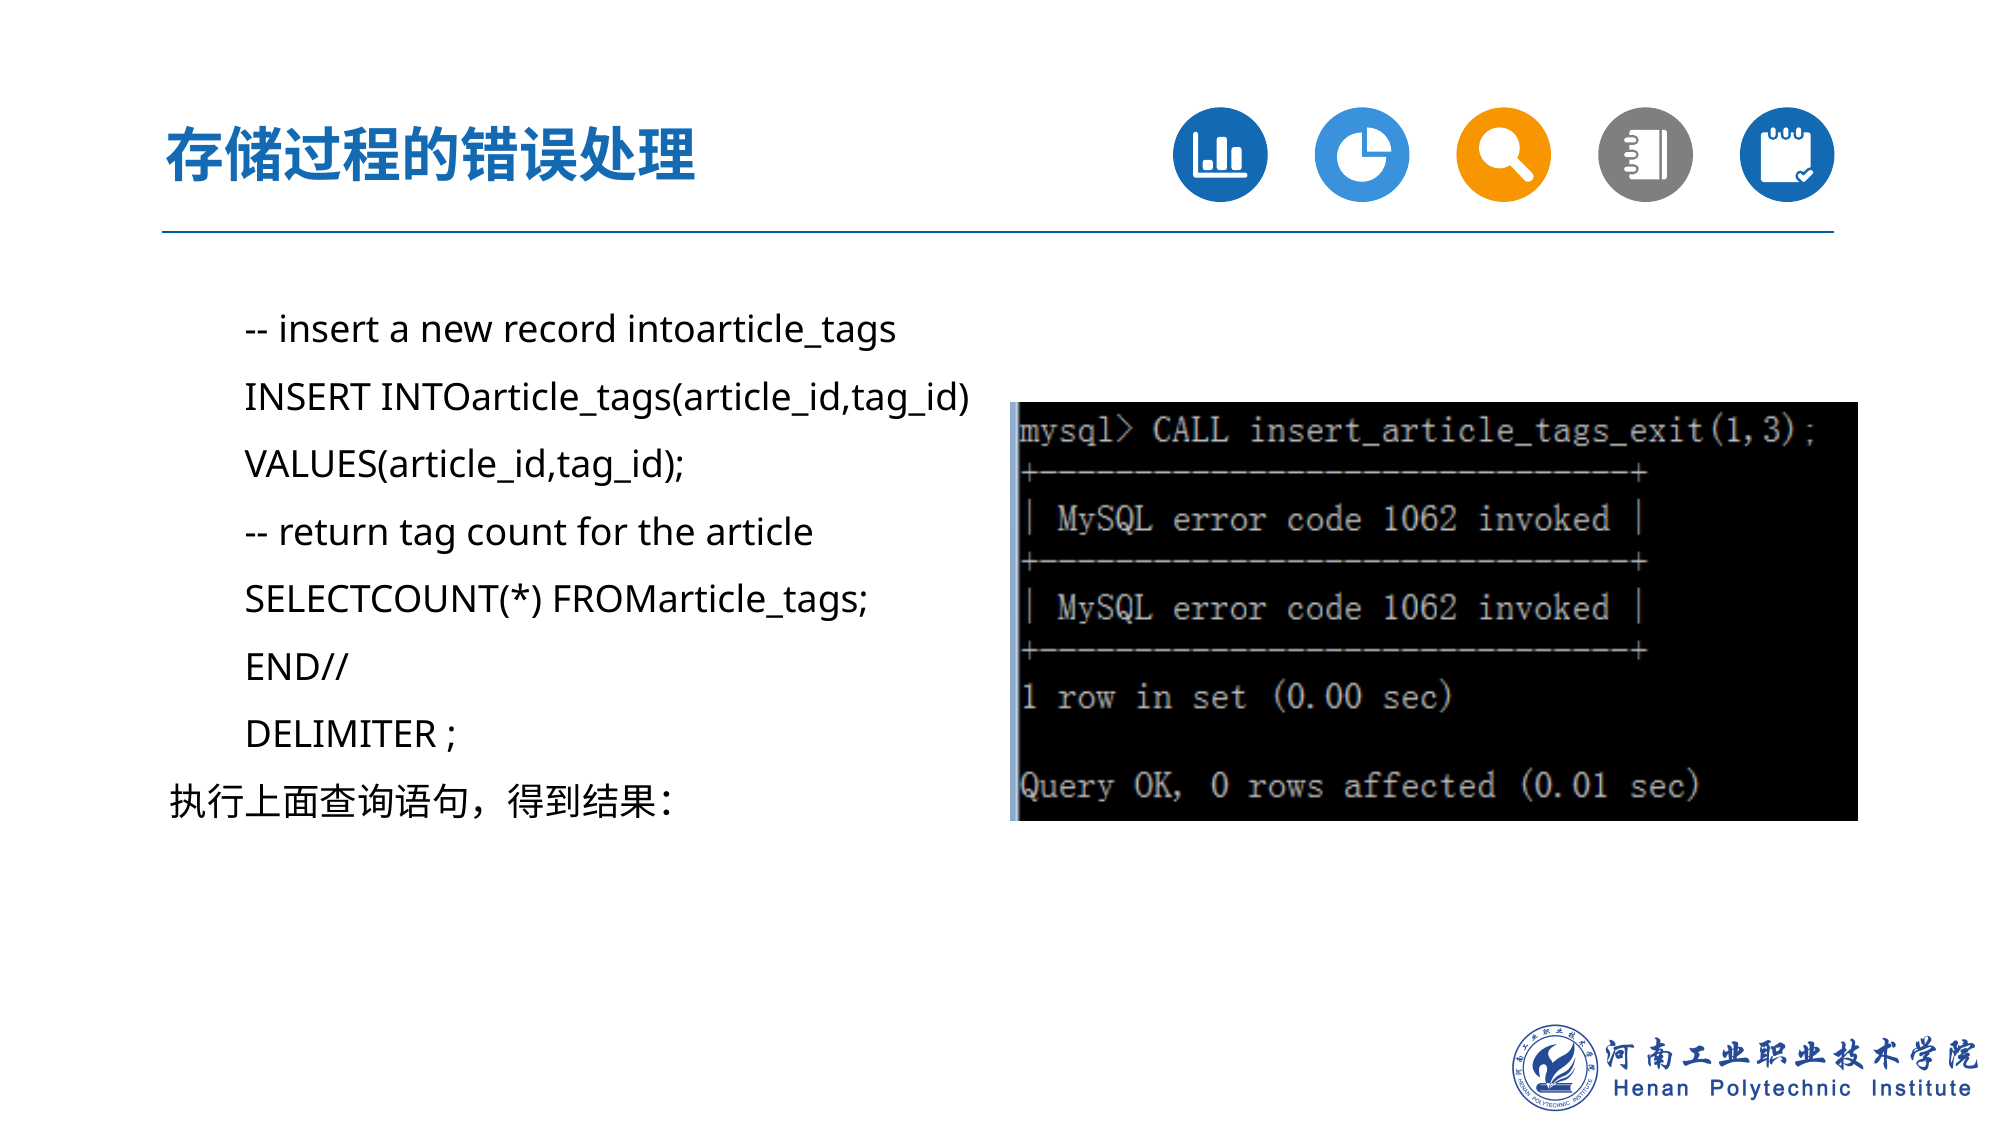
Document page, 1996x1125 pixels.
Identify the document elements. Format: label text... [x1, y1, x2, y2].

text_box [1739, 107, 1835, 203]
picture [1493, 1020, 1984, 1118]
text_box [1314, 107, 1410, 203]
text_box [1456, 107, 1552, 203]
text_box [1172, 107, 1268, 203]
text_box 存储过程的错误处理 [110, 93, 752, 203]
picture [1010, 402, 1858, 821]
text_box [1598, 107, 1694, 203]
text_box -- insert a new record intoarticle_tags INSERT INTOarticle_tags(article_id,tag_id) VALUES(article_id,tag_id); -- return tag count for the article SELECTCOUNT(*) FROMarticle_tags; END// DELIMITER ; 执行上面查询语句，得到结果： [149, 272, 1781, 948]
